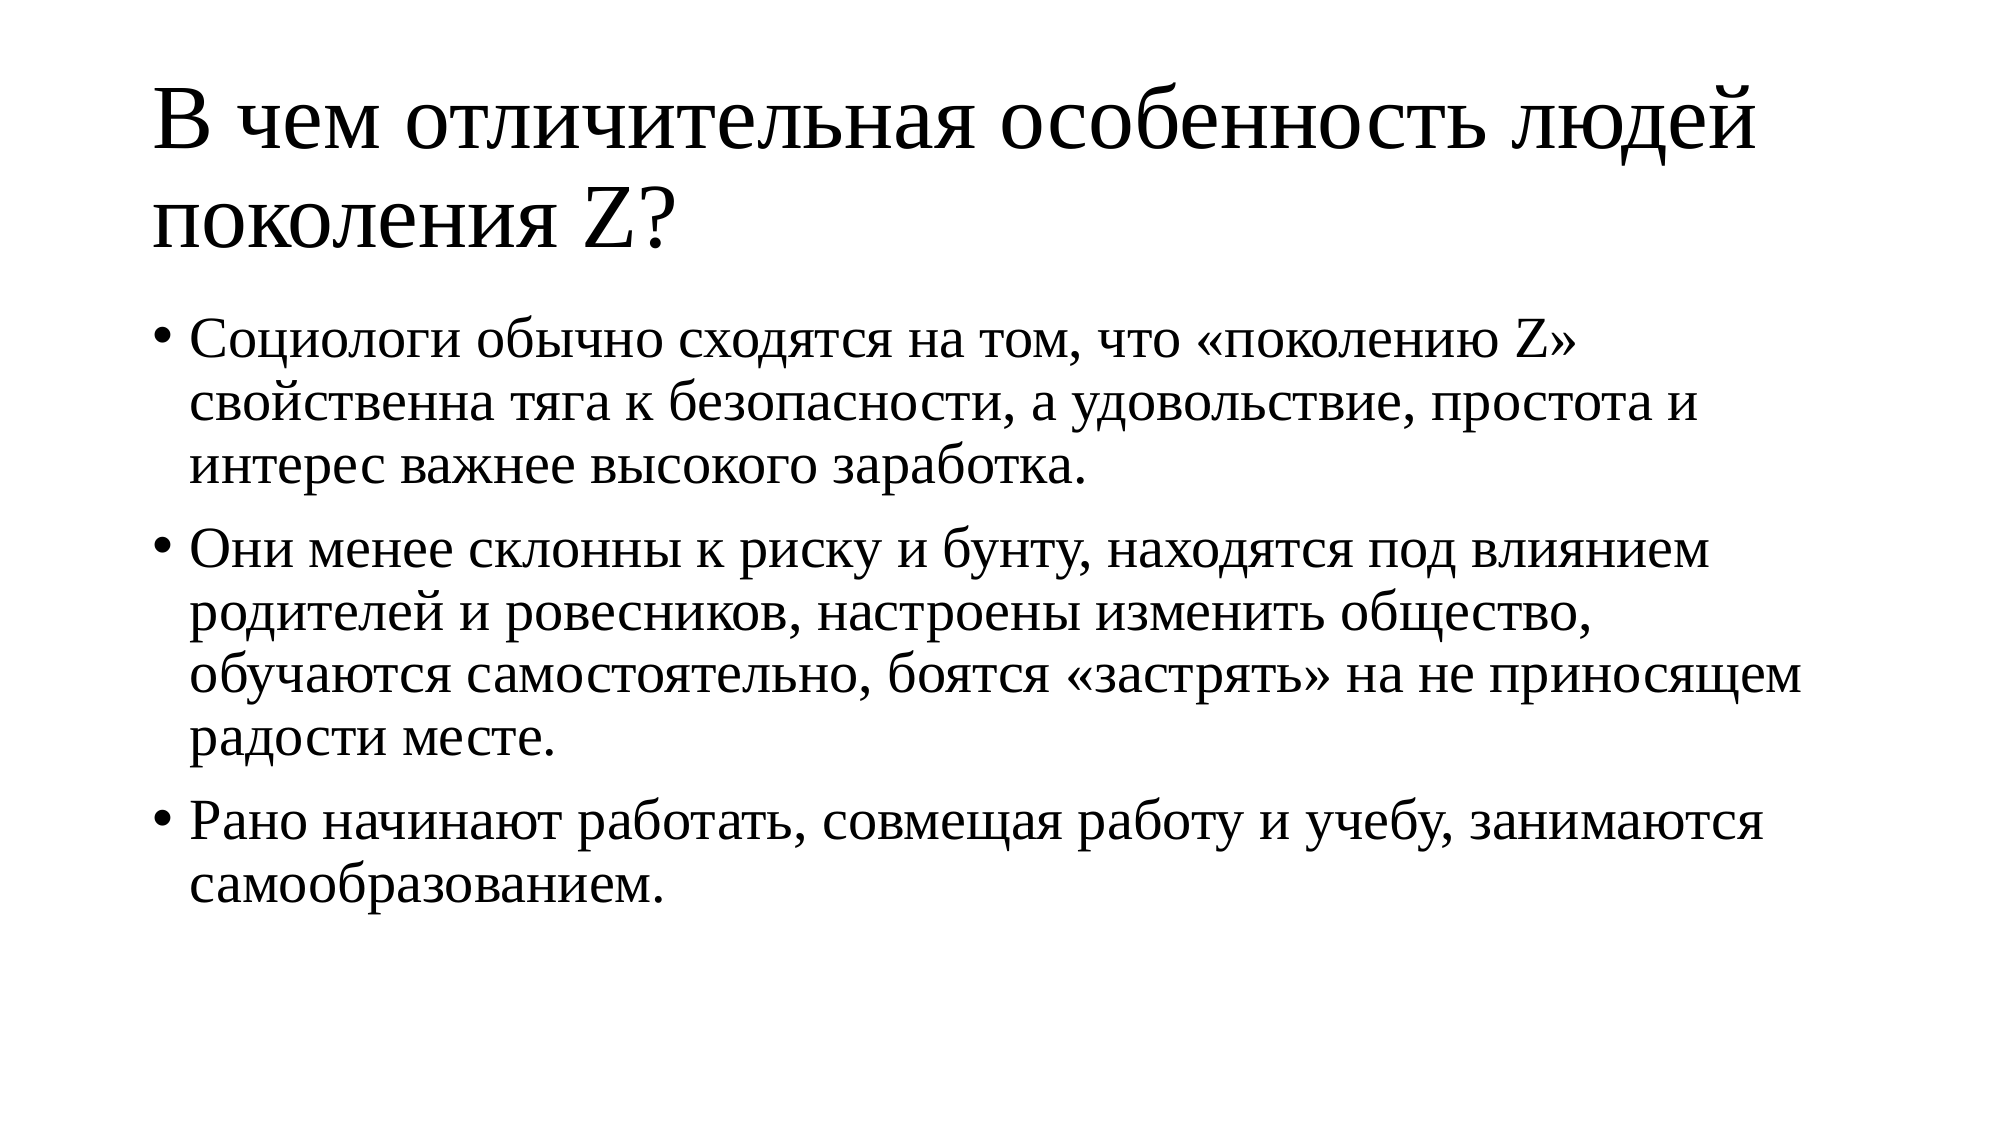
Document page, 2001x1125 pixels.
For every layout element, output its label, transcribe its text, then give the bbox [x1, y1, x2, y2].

title В чем отличительная особенность людей поколения Z? [137, 59, 1863, 278]
list Социологи обычно сходятся на том, что «поколению Z» свойственна тяга к безопасности, а удовольствие, простота и интерес важнее высокого заработка. Они менее склонны к риску и бунту, находятся под влиянием родителей и ровесников, настроены изменить общество, обучаются самостоятельно, боятся «застрять» на не приносящем радости месте. Рано начинают работать, совмещая работу и учебу, занимаются самообразованием. [137, 299, 1863, 1014]
